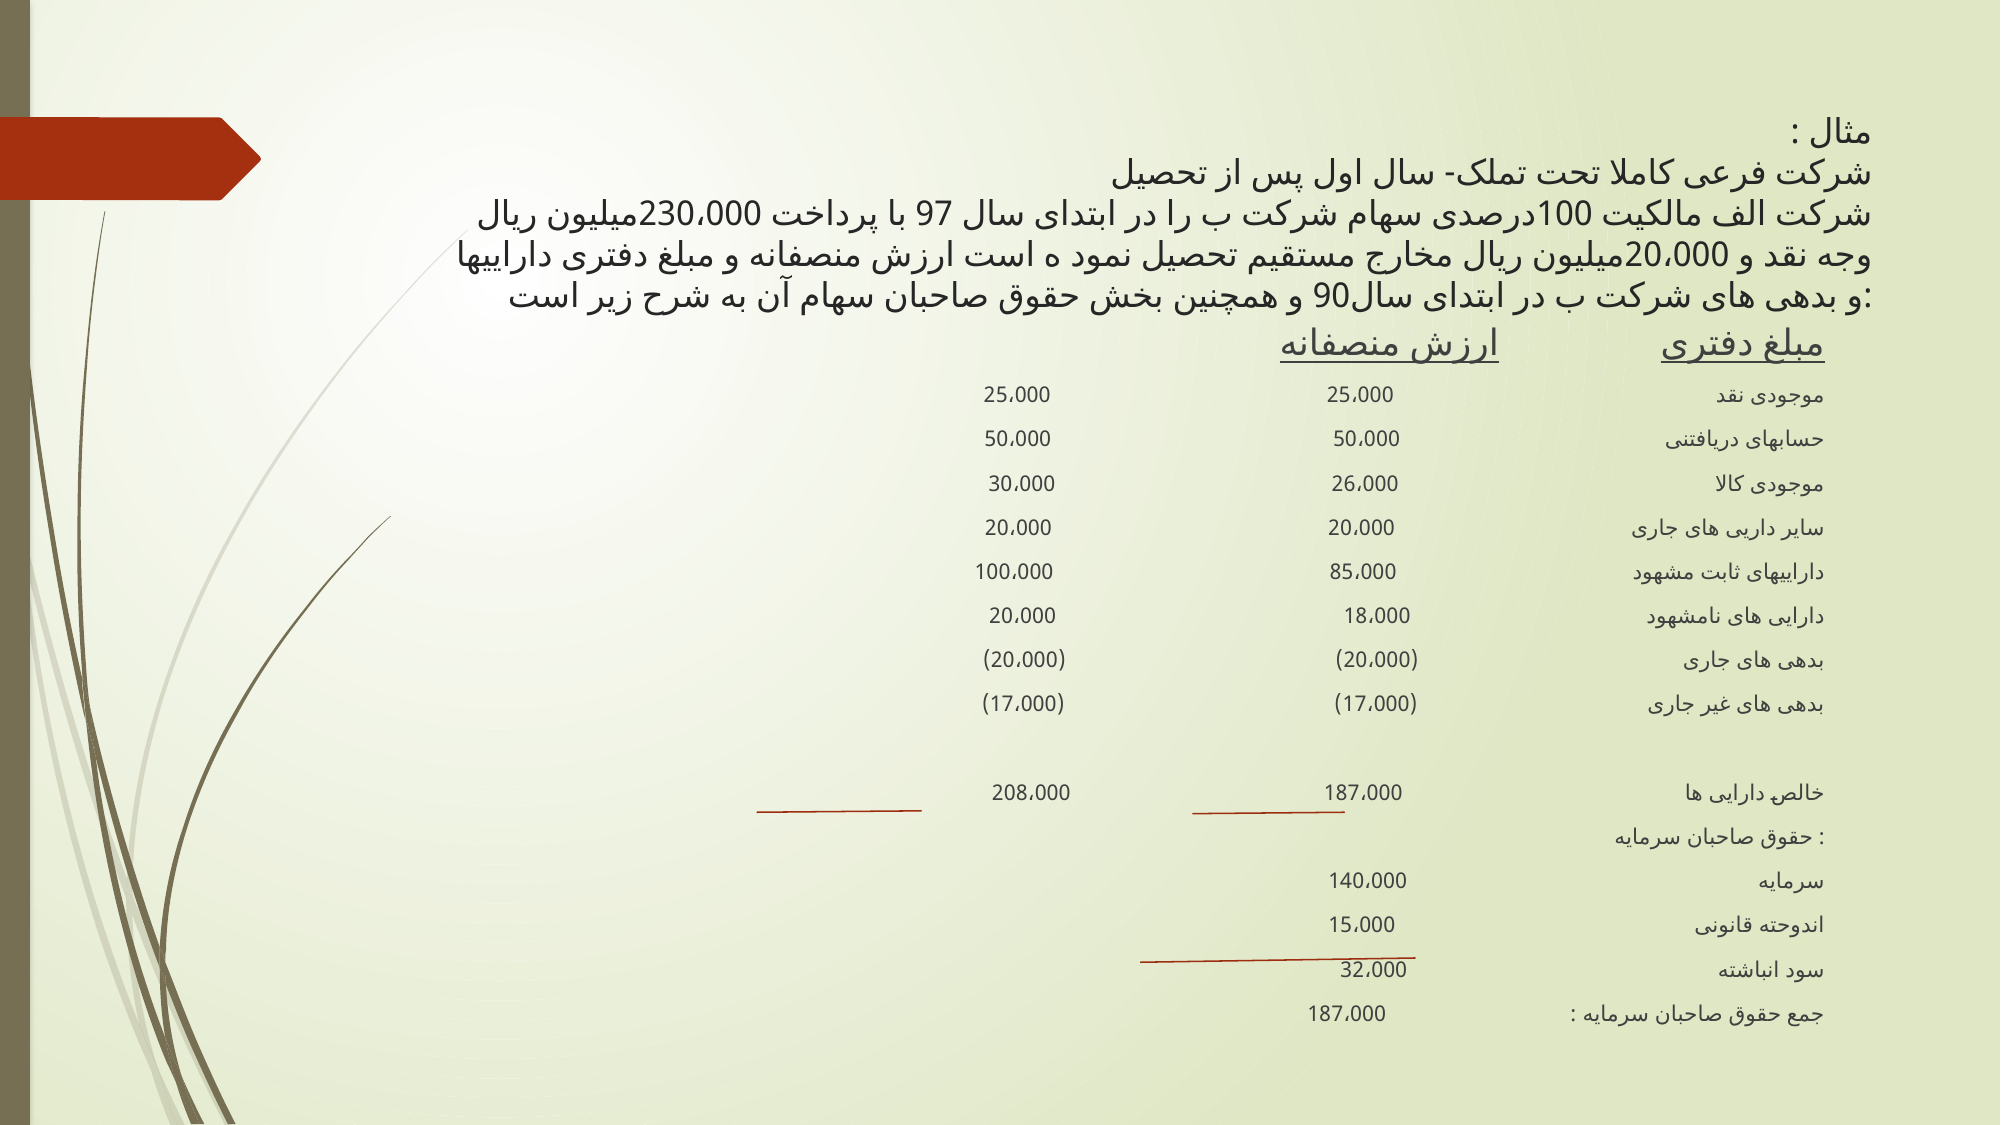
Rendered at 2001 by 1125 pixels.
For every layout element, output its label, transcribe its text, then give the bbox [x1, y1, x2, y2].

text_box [1140, 957, 1416, 963]
list مبلغ دفتری ارزش منصفانه موجودی نقد 25،000 25،000 حسابهای دریافتنی 50،000 50،000 موجودی کالا 26،000 30،000 سایر داریی های جاری 20،000 20،000 داراییهای ثابت مشهود 85،000 100،000 دارایی های نامشهود 18،000 20،000 بدهی های جاری (20،000) (20،000) بدهی های غیر جاری (17،000) (17،000) خالص دارایی ها 187،000 208،000 حقوق صاحبان سرمایه : سرمایه 140،000 اندوحته قانونی 15،000 سود انباشته 32،000 جمع حقوق صاحبان سرمایه : 187،000 [263, 311, 1840, 1125]
title مثال : شرکت فرعی کاملا تحت تملک- سال اول پس از تحصیل شرکت الف مالکیت 100درصدی سهام شرکت ب را در ابتدای سال 97 با پرداخت 230،000میلیون ریال وجه نقد و 20،000میلیون ریال مخارج مستقیم تحصیل نمود ه است ارزش منصفانه و مبلغ دفتری داراییها و بدهی های شرکت ب در ابتدای سال90 و همچنین بخش حقوق صاحبان سهام آن به شرح زیر است: [425, 102, 1888, 373]
